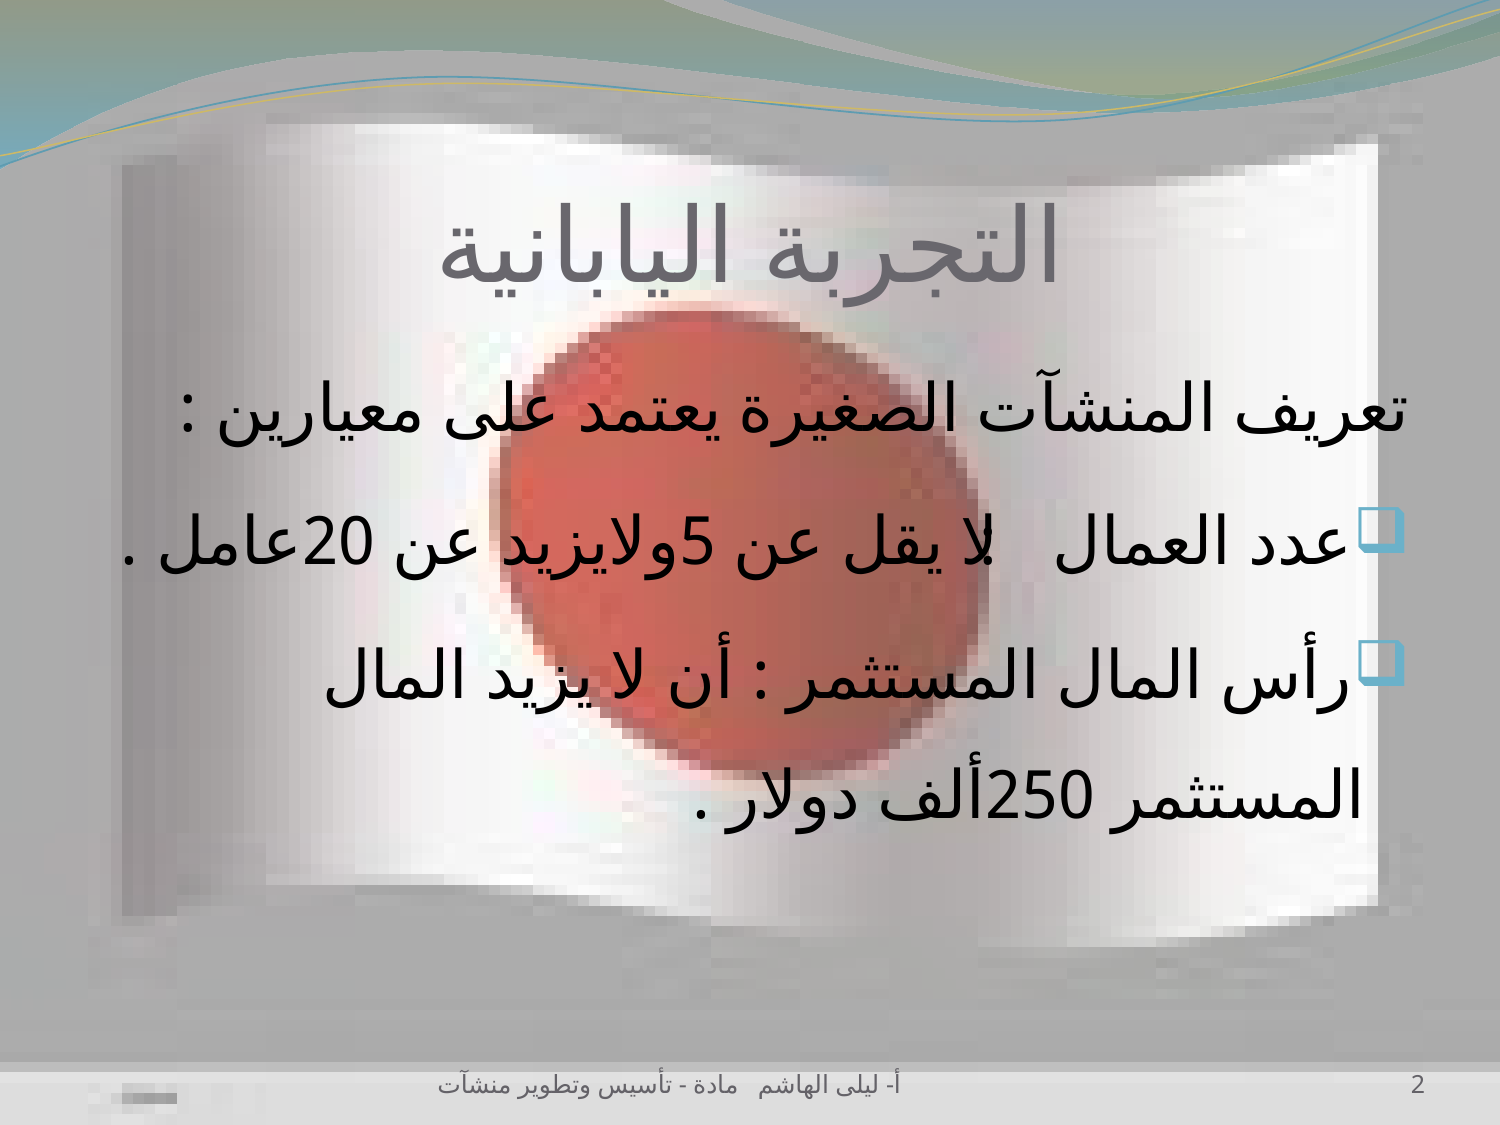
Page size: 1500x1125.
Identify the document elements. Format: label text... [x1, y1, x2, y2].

list تعريف المنشآت الصغيرة يعتمد على معيارين : عدد العمال : لا يقل عن 5ولايزيد عن 20عامل . رأس المال المستثمر : أن لا يزيد المال المستثمر 250ألف دولار . [75, 317, 1425, 1038]
title التجربة اليابانية [75, 115, 1425, 303]
slide_number 2 [1299, 1042, 1425, 1103]
footer أ- ليلى الهاشم مادة - تأسيس وتطوير منشآت [437, 1042, 988, 1103]
